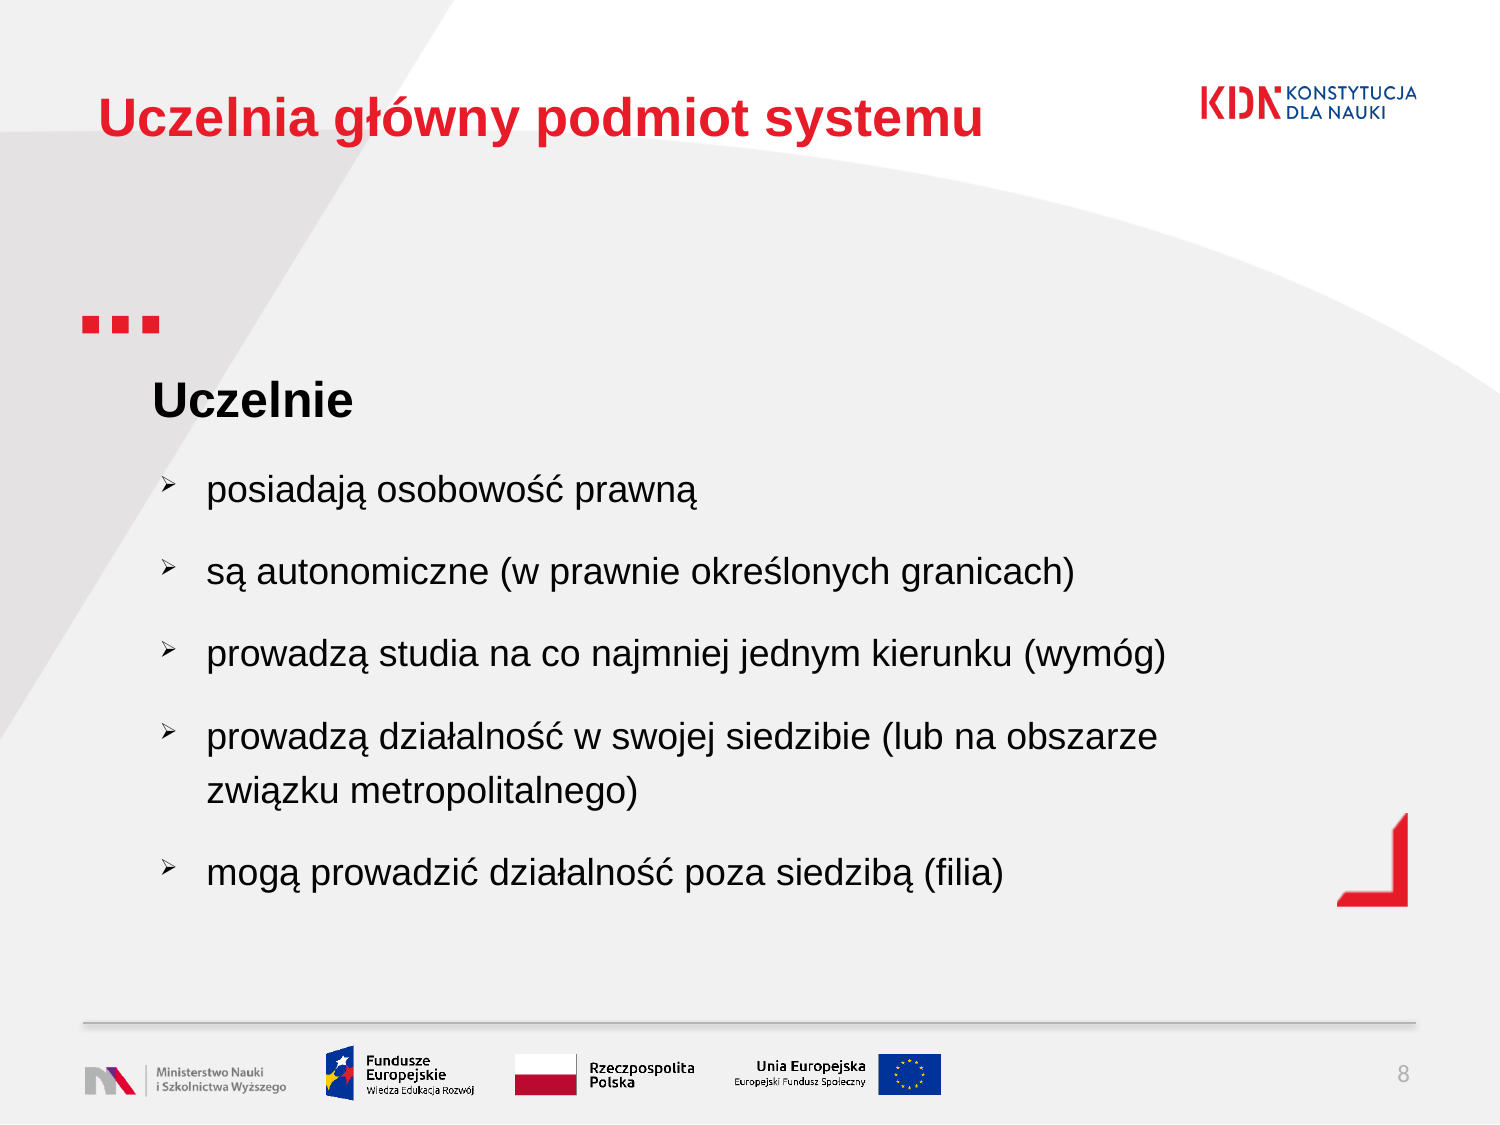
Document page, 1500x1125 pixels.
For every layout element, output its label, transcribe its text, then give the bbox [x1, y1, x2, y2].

title Uczelnia główny podmiot systemu [83, 74, 1170, 143]
text_box Uczelnie [137, 360, 1115, 436]
slide_number 8 [1074, 1042, 1425, 1103]
list posiadają osobowość prawną są autonomiczne (w prawnie określonych granicach) prowadzą studia na co najmniej jednym kierunku (wymóg) prowadzą działalność w swojej siedzibie (lub na obszarze związku metropolitalnego) mogą prowadzić działalność poza siedzibą (filia) [144, 448, 1250, 947]
picture [0, 0, 1500, 1125]
